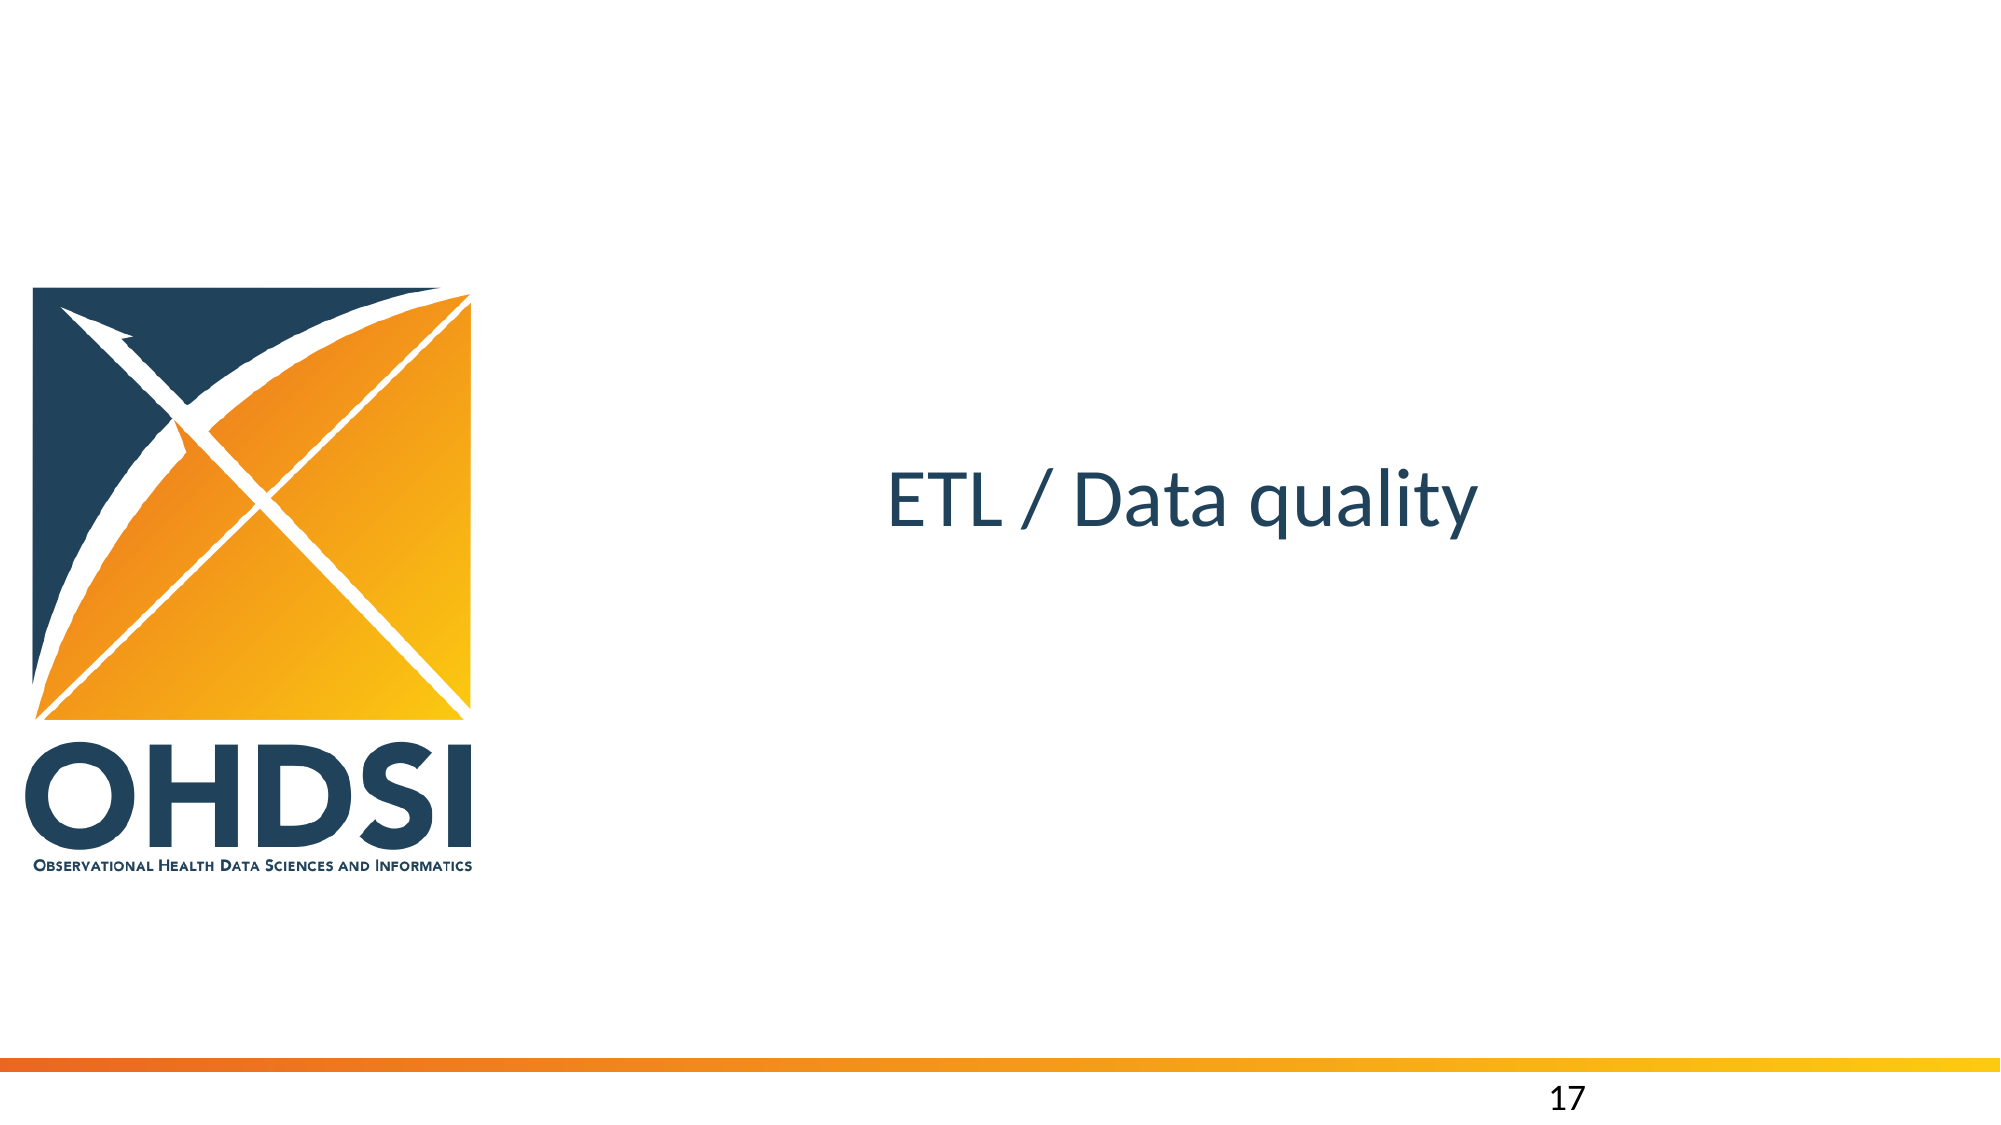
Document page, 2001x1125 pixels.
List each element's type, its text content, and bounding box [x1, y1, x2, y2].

title ETL / Data quality [516, 349, 1850, 638]
slide_number 17 [1533, 1065, 2000, 1125]
picture [0, 237, 529, 920]
